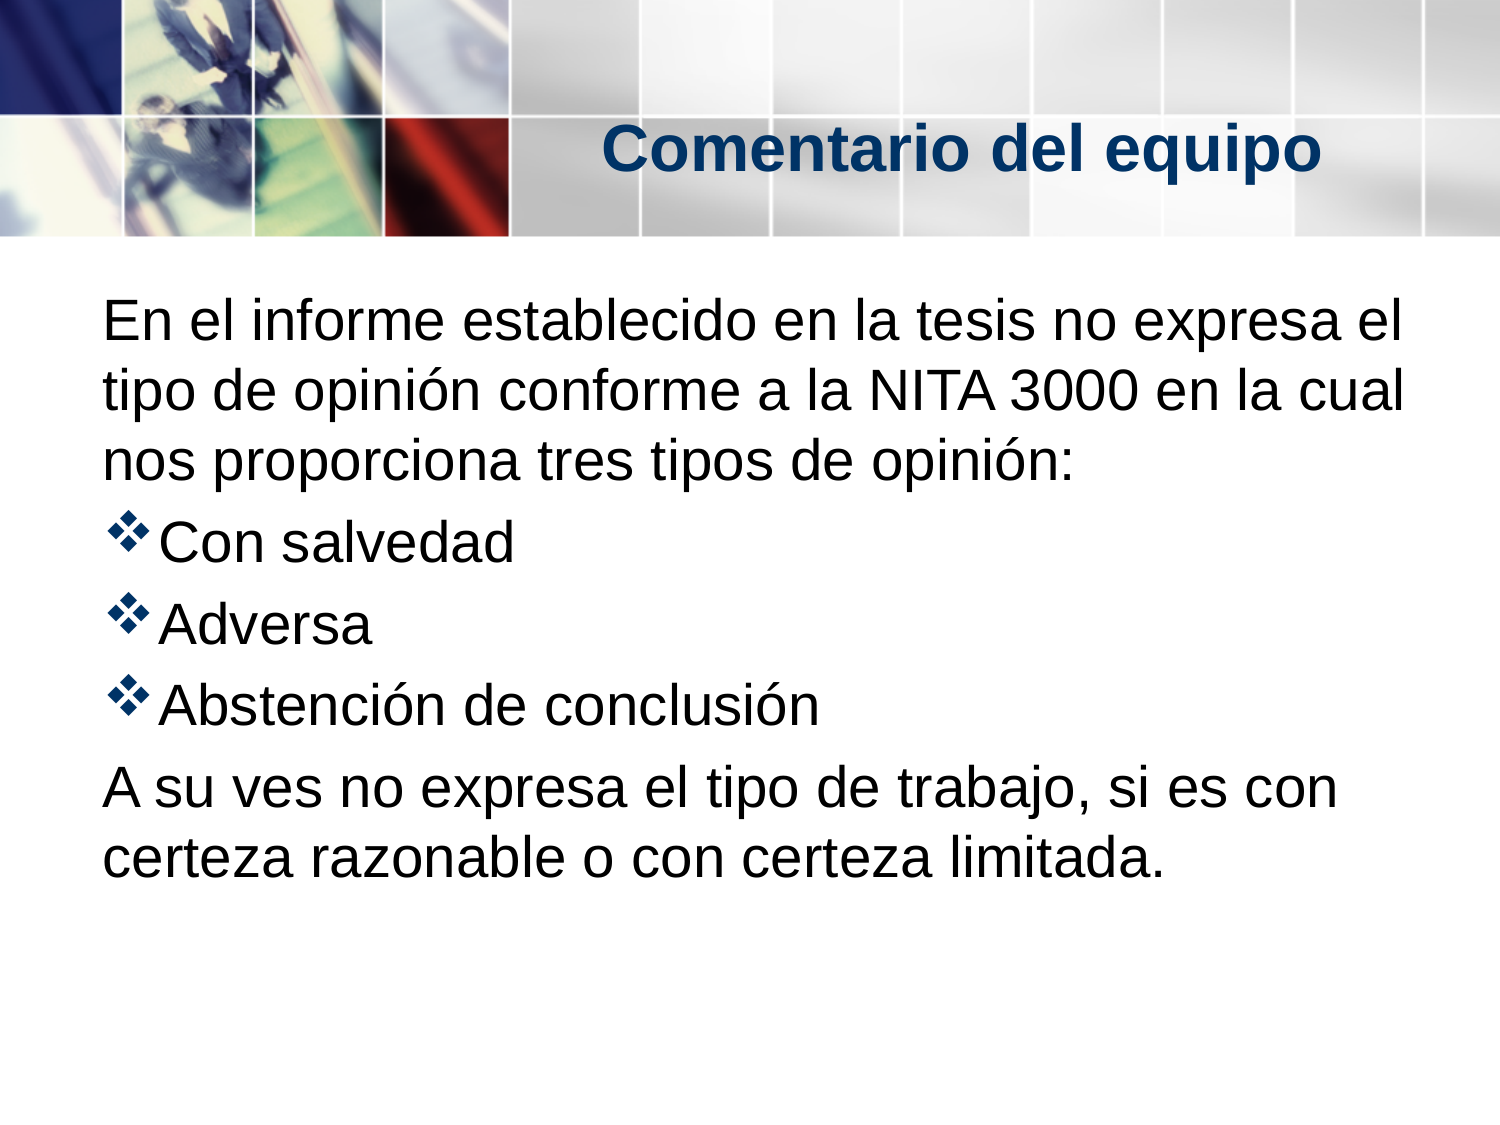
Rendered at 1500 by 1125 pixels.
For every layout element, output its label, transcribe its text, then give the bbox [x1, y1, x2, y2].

list En el informe establecido en la tesis no expresa el tipo de opinión conforme a la NITA 3000 en la cual nos proporciona tres tipos de opinión: Con salvedad Adversa Abstención de conclusión A su ves no expresa el tipo de trabajo, si es con certeza razonable o con certeza limitada. [87, 274, 1432, 941]
title Comentario del equipo [537, 104, 1426, 185]
picture [0, 0, 1500, 238]
